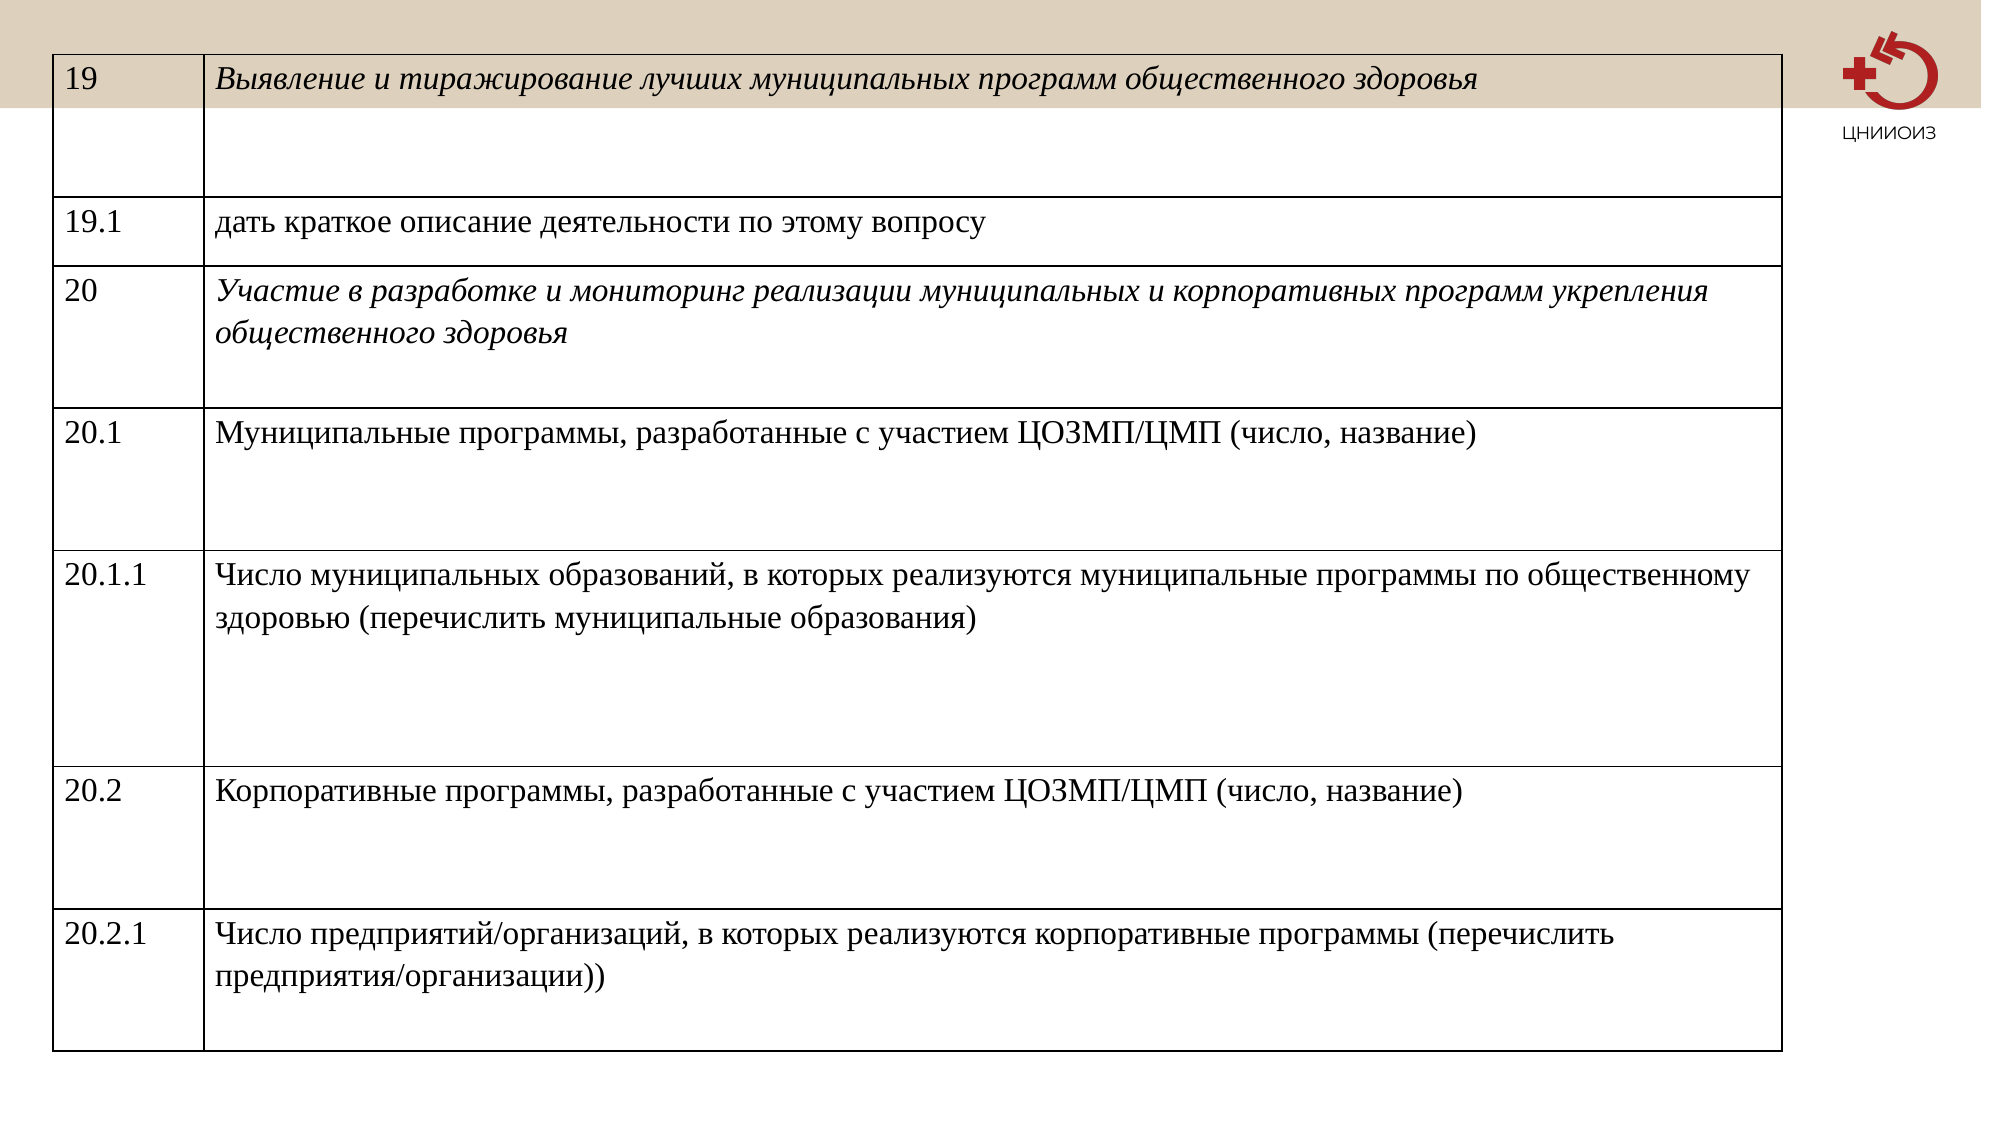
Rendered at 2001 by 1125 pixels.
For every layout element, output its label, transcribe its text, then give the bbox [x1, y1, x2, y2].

table_cell Корпоративные программы, разработанные с участием ЦОЗМП/ЦМП (число, название) [205, 767, 1781, 908]
table_cell Число муниципальных образований, в которых реализуются муниципальные программы по общественному здоровью (перечислить муниципальные образования) [205, 551, 1781, 766]
table_cell Число предприятий/организаций, в которых реализуются корпоративные программы (перечислить предприятия/организации)) [205, 910, 1781, 1050]
table_cell 20.1.1 [54, 551, 203, 766]
table_cell дать краткое описание деятельности по этому вопросу [205, 198, 1781, 265]
table_cell 20.2.1 [54, 910, 203, 1050]
table_header Выявление и тиражирование лучших муниципальных программ общественного здоровья [205, 55, 1781, 196]
text_box [0, 0, 1982, 109]
table_cell Участие в разработке и мониторинг реализации муниципальных и корпоративных программ укрепления общественного здоровья [205, 267, 1781, 407]
table_cell Муниципальные программы, разработанные с участием ЦОЗМП/ЦМП (число, название) [205, 409, 1781, 550]
table_cell 20.1 [54, 409, 203, 550]
picture [1843, 31, 1938, 142]
table_header 19 [54, 55, 203, 196]
table_cell 19.1 [54, 198, 203, 265]
table_cell 20.2 [54, 767, 203, 908]
table_cell 20 [54, 267, 203, 407]
